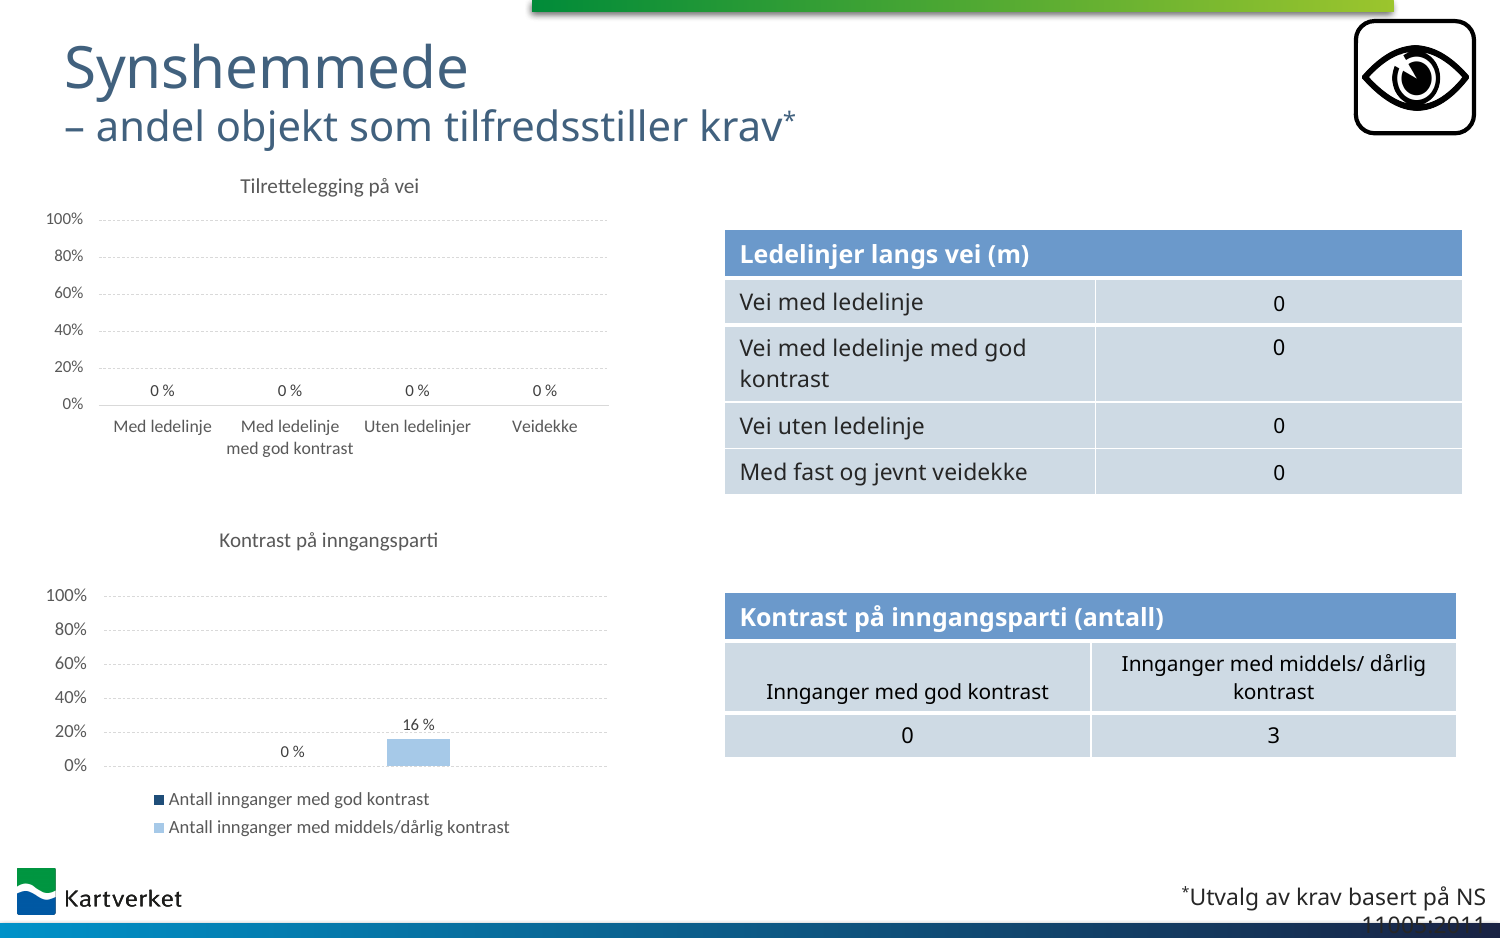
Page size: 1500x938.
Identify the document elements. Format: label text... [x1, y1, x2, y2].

table_cell Vei med ledelinje med god kontrast [725, 327, 1095, 401]
table_cell Innganger med god kontrast [725, 643, 1090, 711]
table_cell 0 [1096, 449, 1462, 494]
text_box Synshemmede – andel objekt som tilfredsstiller krav* [49, 24, 1431, 158]
table_cell 0 [1096, 280, 1462, 323]
table_cell Med fast og jevnt veidekke [725, 449, 1095, 494]
picture [41, 520, 617, 846]
table_header Kontrast på inngangsparti (antall) [725, 593, 1456, 639]
table_cell 0 [725, 715, 1090, 757]
table_cell 0 [1096, 327, 1462, 401]
text_box *Utvalg av krav basert på NS 11005:2011 [1068, 873, 1500, 938]
table_cell 0 [1096, 403, 1462, 448]
table_cell 3 [1092, 715, 1456, 757]
table_cell Vei med ledelinje [725, 280, 1095, 323]
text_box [1355, 20, 1475, 134]
table_cell Vei uten ledelinje [725, 403, 1095, 448]
table_cell Innganger med middels/ dårlig kontrast [1092, 643, 1456, 711]
picture [41, 166, 619, 492]
table_header Ledelinjer langs vei (m) [725, 230, 1462, 276]
